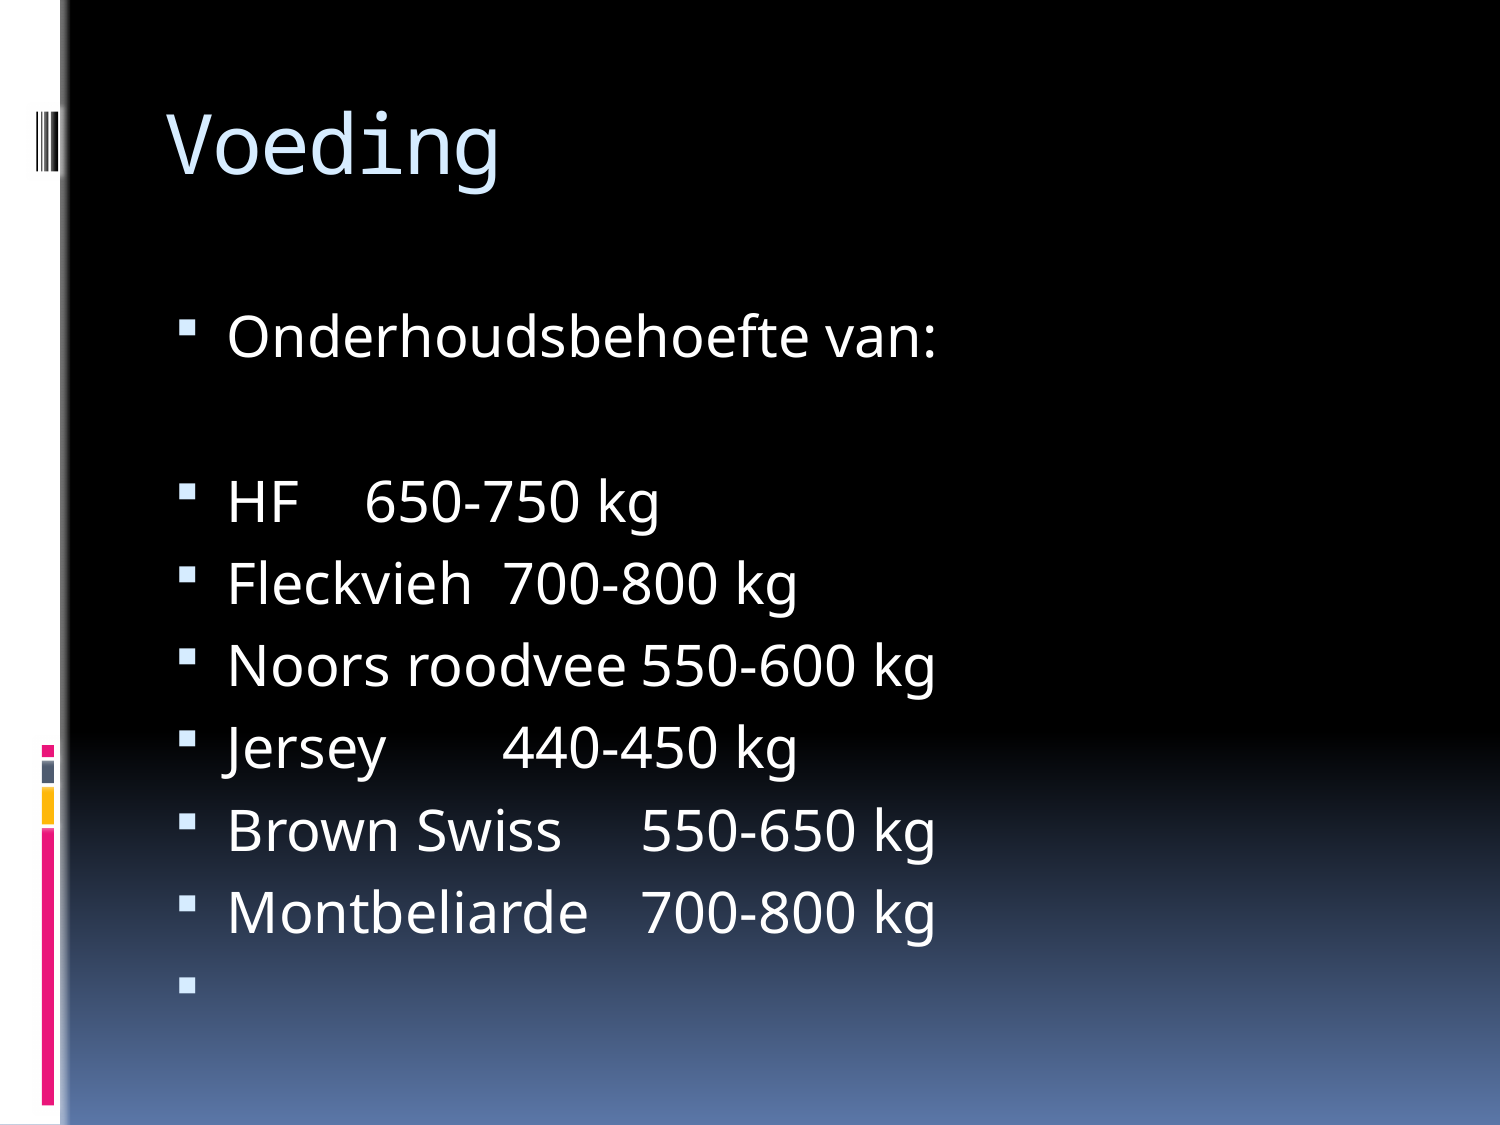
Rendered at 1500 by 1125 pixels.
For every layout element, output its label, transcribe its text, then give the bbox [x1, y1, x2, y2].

title Voeding [150, 83, 1425, 234]
list Onderhoudsbehoefte van: HF 650-750 kg Fleckvieh 700-800 kg Noors roodvee 550-600 kg Jersey 440-450 kg Brown Swiss 550-650 kg Montbeliarde 700-800 kg [150, 292, 1425, 1043]
